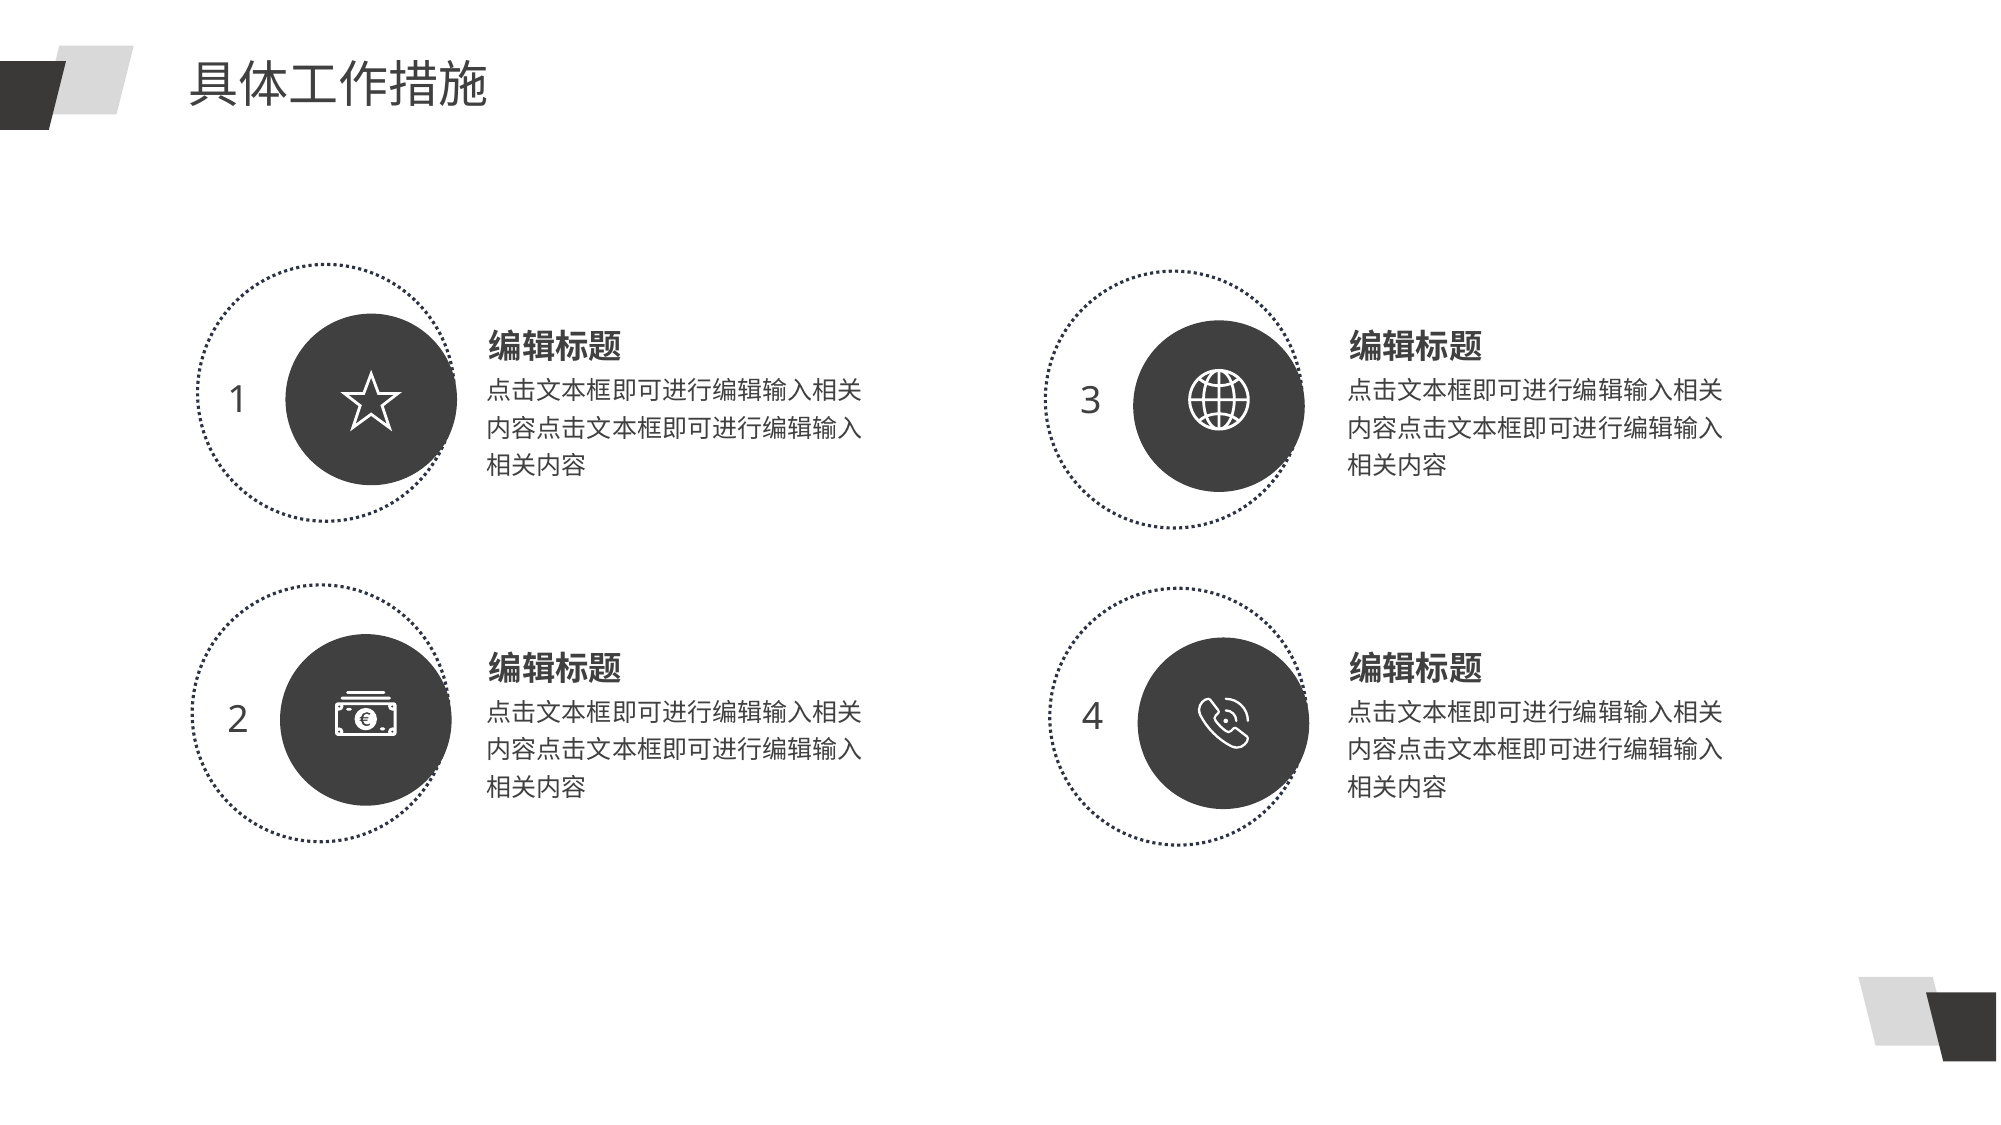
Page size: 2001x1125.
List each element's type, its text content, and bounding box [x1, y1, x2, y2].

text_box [0, 45, 134, 130]
text_box 编辑标题 [1334, 639, 1558, 695]
text_box [340, 369, 402, 432]
text_box [335, 702, 397, 736]
text_box 1 [204, 369, 273, 432]
text_box 2 [204, 688, 273, 751]
text_box [1049, 588, 1305, 846]
text_box 3 [1056, 371, 1125, 431]
text_box 具体工作措施 [173, 45, 1064, 121]
text_box [285, 313, 458, 486]
text_box 编辑标题 [1334, 317, 1558, 373]
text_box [1858, 976, 1997, 1062]
text_box 编辑标题 [473, 639, 697, 695]
text_box [340, 696, 391, 700]
text_box 点击文本框即可进行编辑输入相关内容点击文本框即可进行编辑输入相关内容 [1332, 360, 1739, 487]
text_box [1045, 271, 1301, 528]
text_box 点击文本框即可进行编辑输入相关内容点击文本框即可进行编辑输入相关内容 [471, 681, 878, 809]
text_box [1137, 637, 1310, 810]
text_box [192, 584, 447, 842]
text_box [280, 634, 452, 806]
text_box 点击文本框即可进行编辑输入相关内容点击文本框即可进行编辑输入相关内容 [471, 360, 878, 487]
text_box [1197, 697, 1250, 749]
text_box [1188, 368, 1250, 431]
text_box 4 [1058, 687, 1127, 748]
text_box [197, 264, 452, 522]
text_box 点击文本框即可进行编辑输入相关内容点击文本框即可进行编辑输入相关内容 [1332, 681, 1739, 809]
text_box 编辑标题 [473, 317, 697, 373]
text_box [1133, 320, 1305, 492]
